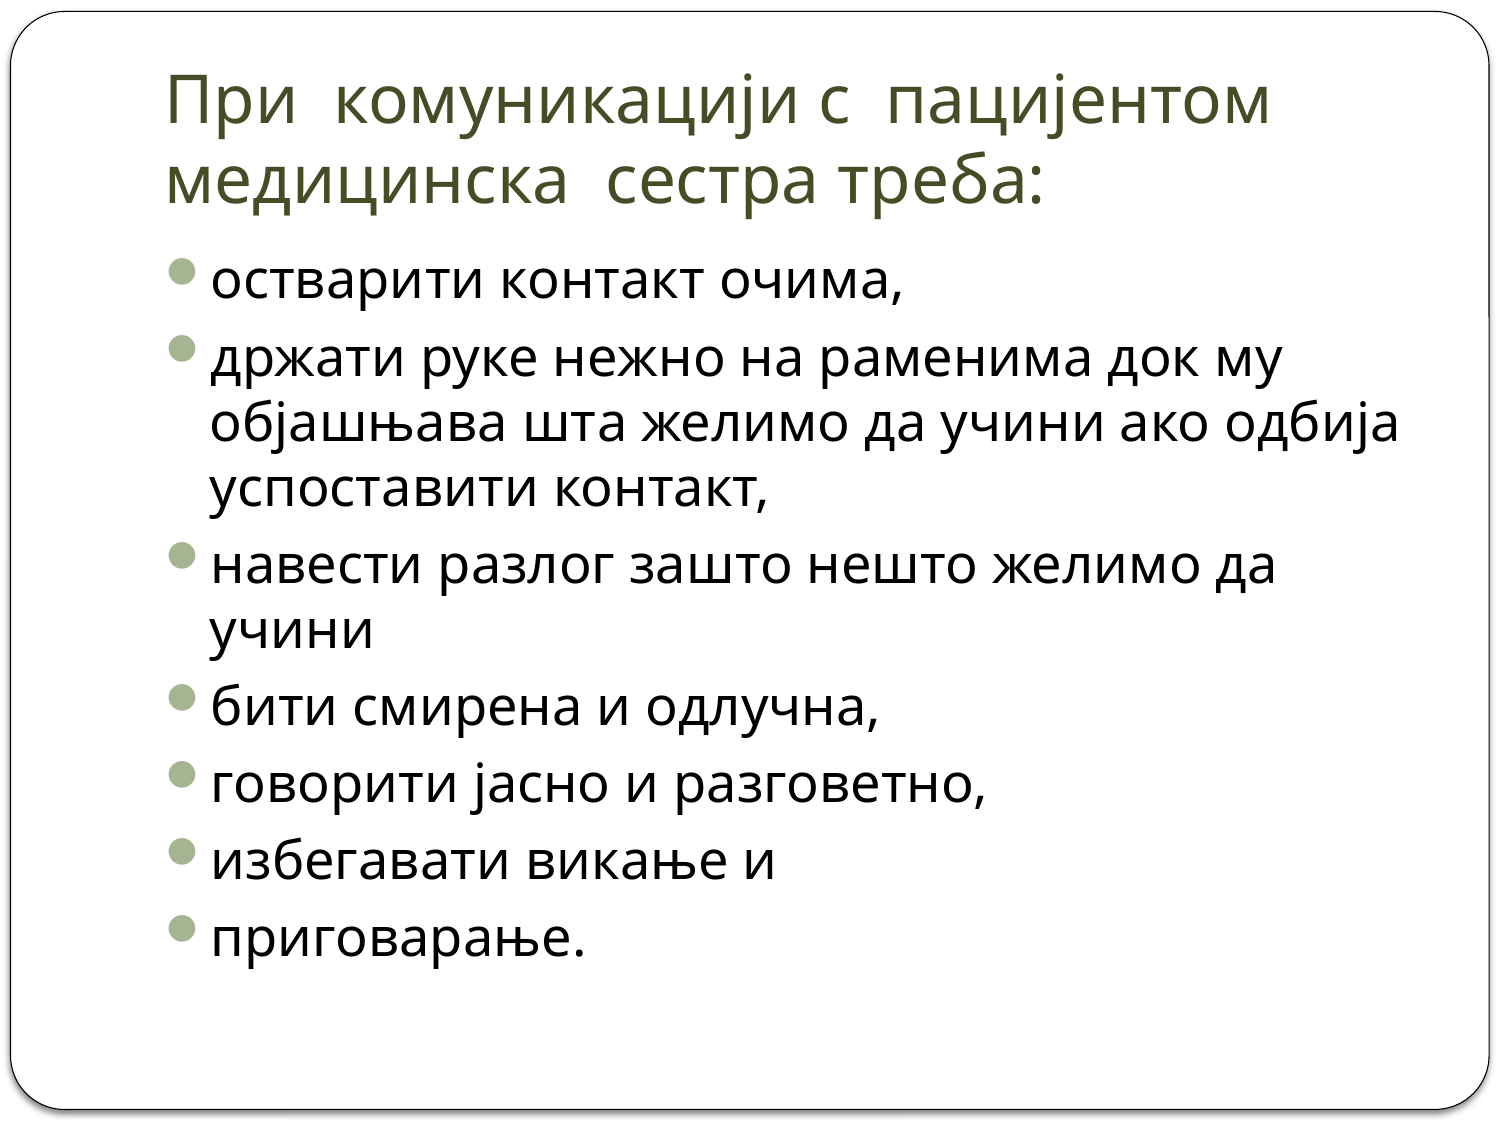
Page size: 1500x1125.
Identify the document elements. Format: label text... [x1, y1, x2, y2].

list остварити контакт очима, држати руке нежно на раменима док му објашњава шта желимо да учини ако одбија успоставити контакт, навести разлог зашто нешто желимо да учини бити смирена и одлучна, говорити јасно и разговетно, избегавати викање и приговарање. [150, 237, 1425, 988]
title При комуникацији с пацијентом медицинска сестра треба: [150, 45, 1425, 233]
